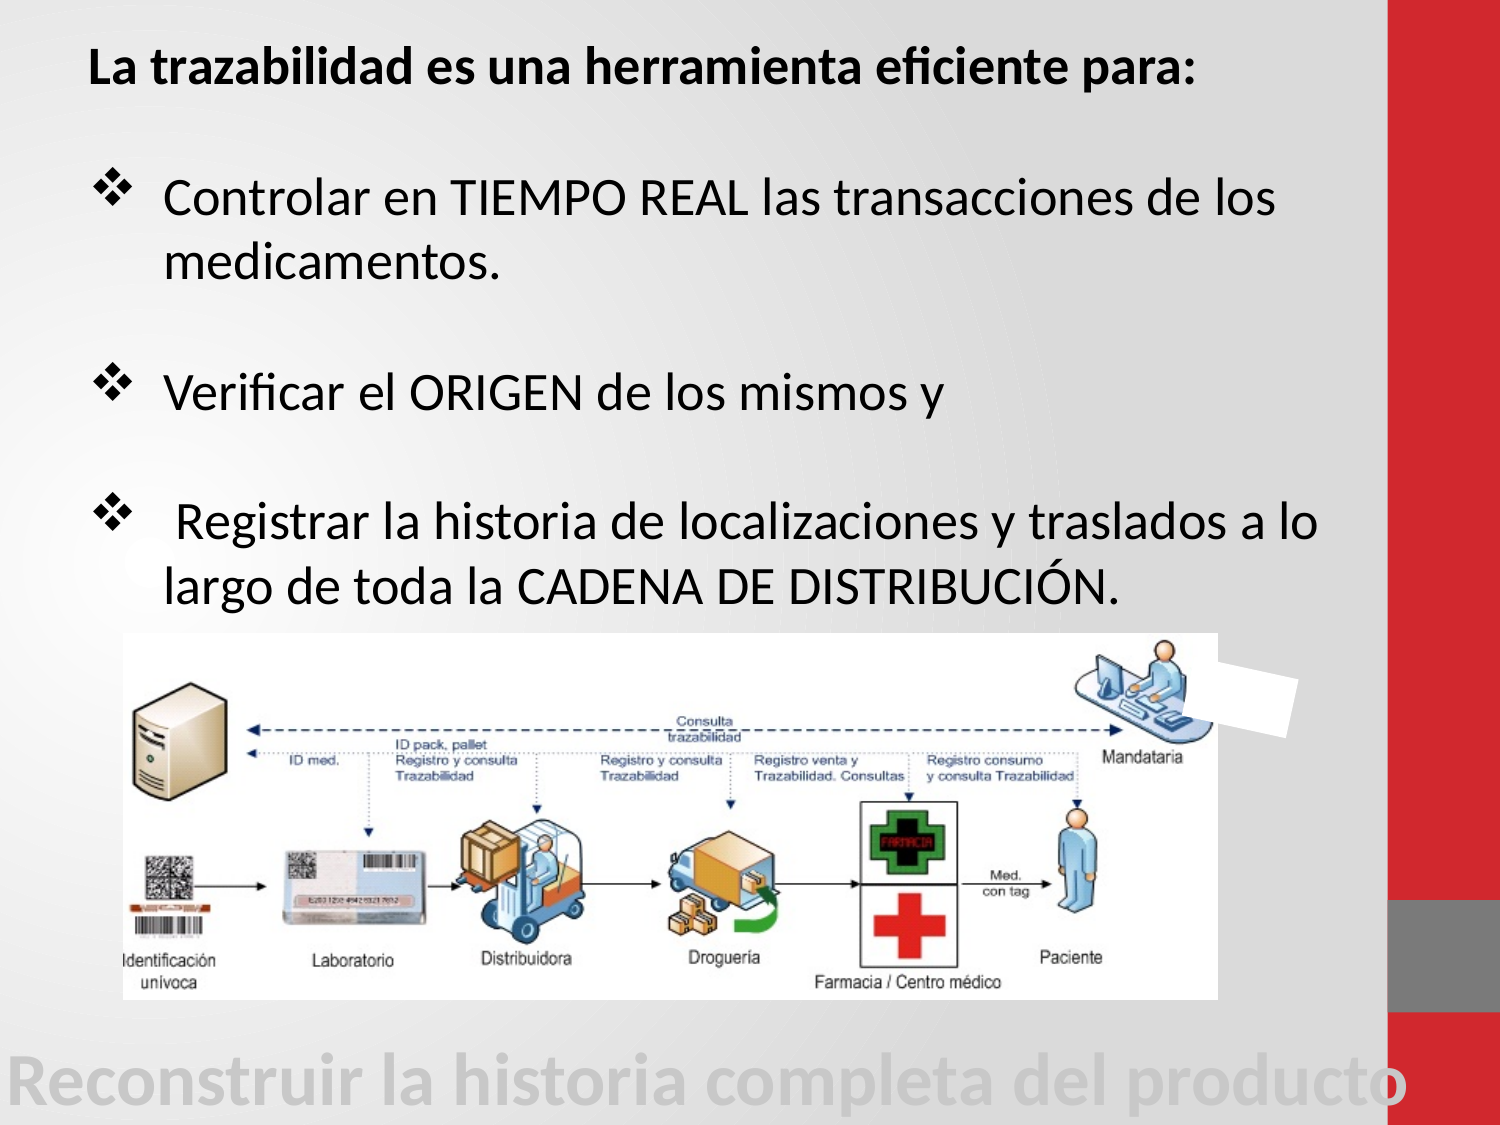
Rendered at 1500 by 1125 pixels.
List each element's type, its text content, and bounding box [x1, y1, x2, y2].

text_box La trazabilidad es una herramienta eficiente para: Controlar en TIEMPO REAL las transacciones de los medicamentos. Verificar el ORIGEN de los mismos y Registrar la historia de localizaciones y traslados a lo largo de toda la CADENA DE DISTRIBUCIÓN. [73, 0, 1385, 723]
text_box [1229, 664, 1299, 739]
picture [123, 632, 1219, 1000]
text_box Reconstruir la historia completa del producto [0, 1023, 1435, 1125]
